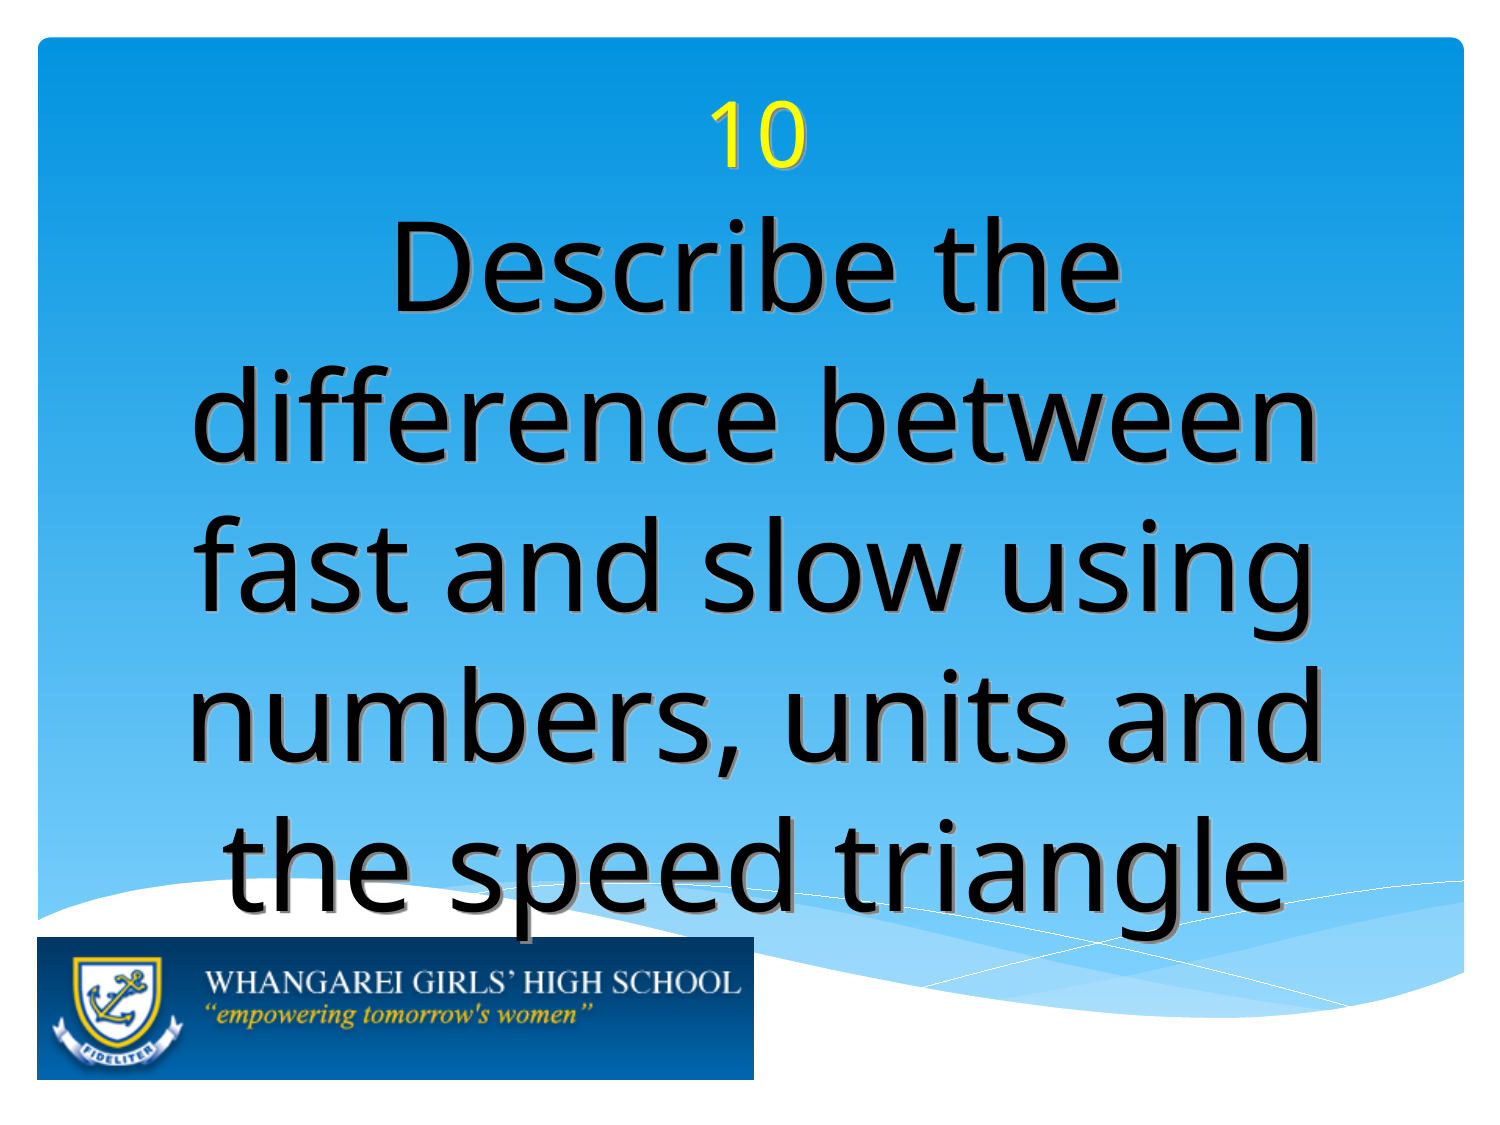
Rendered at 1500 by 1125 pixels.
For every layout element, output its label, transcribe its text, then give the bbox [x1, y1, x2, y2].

text_box 10 Describe the difference between fast and slow using numbers, units and the speed triangle [74, 99, 1438, 913]
picture [37, 937, 754, 1080]
